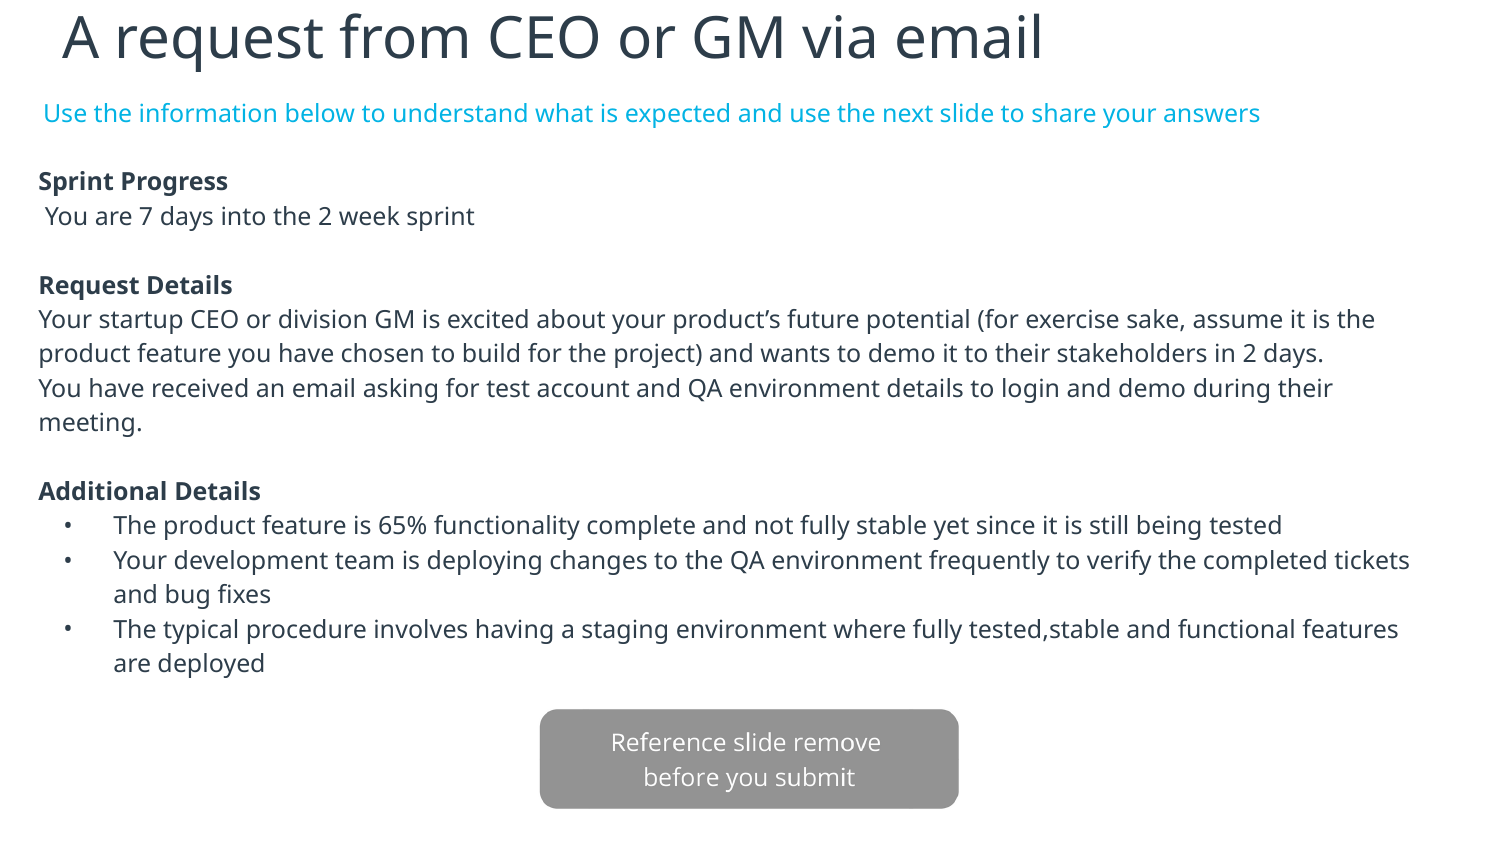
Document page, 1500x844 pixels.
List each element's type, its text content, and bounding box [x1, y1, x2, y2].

list Sprint Progress You are 7 days into the 2 week sprint Request Details Your startup CEO or division GM is excited about your product’s future potential (for exercise sake, assume it is the product feature you have chosen to build for the project) and wants to demo it to their stakeholders in 2 days. You have received an email asking for test account and QA environment details to login and demo during their meeting. Additional Details The product feature is 65% functionality complete and not fully stable yet since it is still being tested Your development team is deploying changes to the QA environment frequently to verify the completed tickets and bug fixes The typical procedure involves having a staging environment where fully tested,stable and functional features are deployed [32, 125, 1439, 693]
picture [535, 706, 961, 813]
list Use the information below to understand what is expected and use the next slide to share your answers [37, 87, 1388, 125]
title A request from CEO or GM via email [62, 0, 1413, 88]
